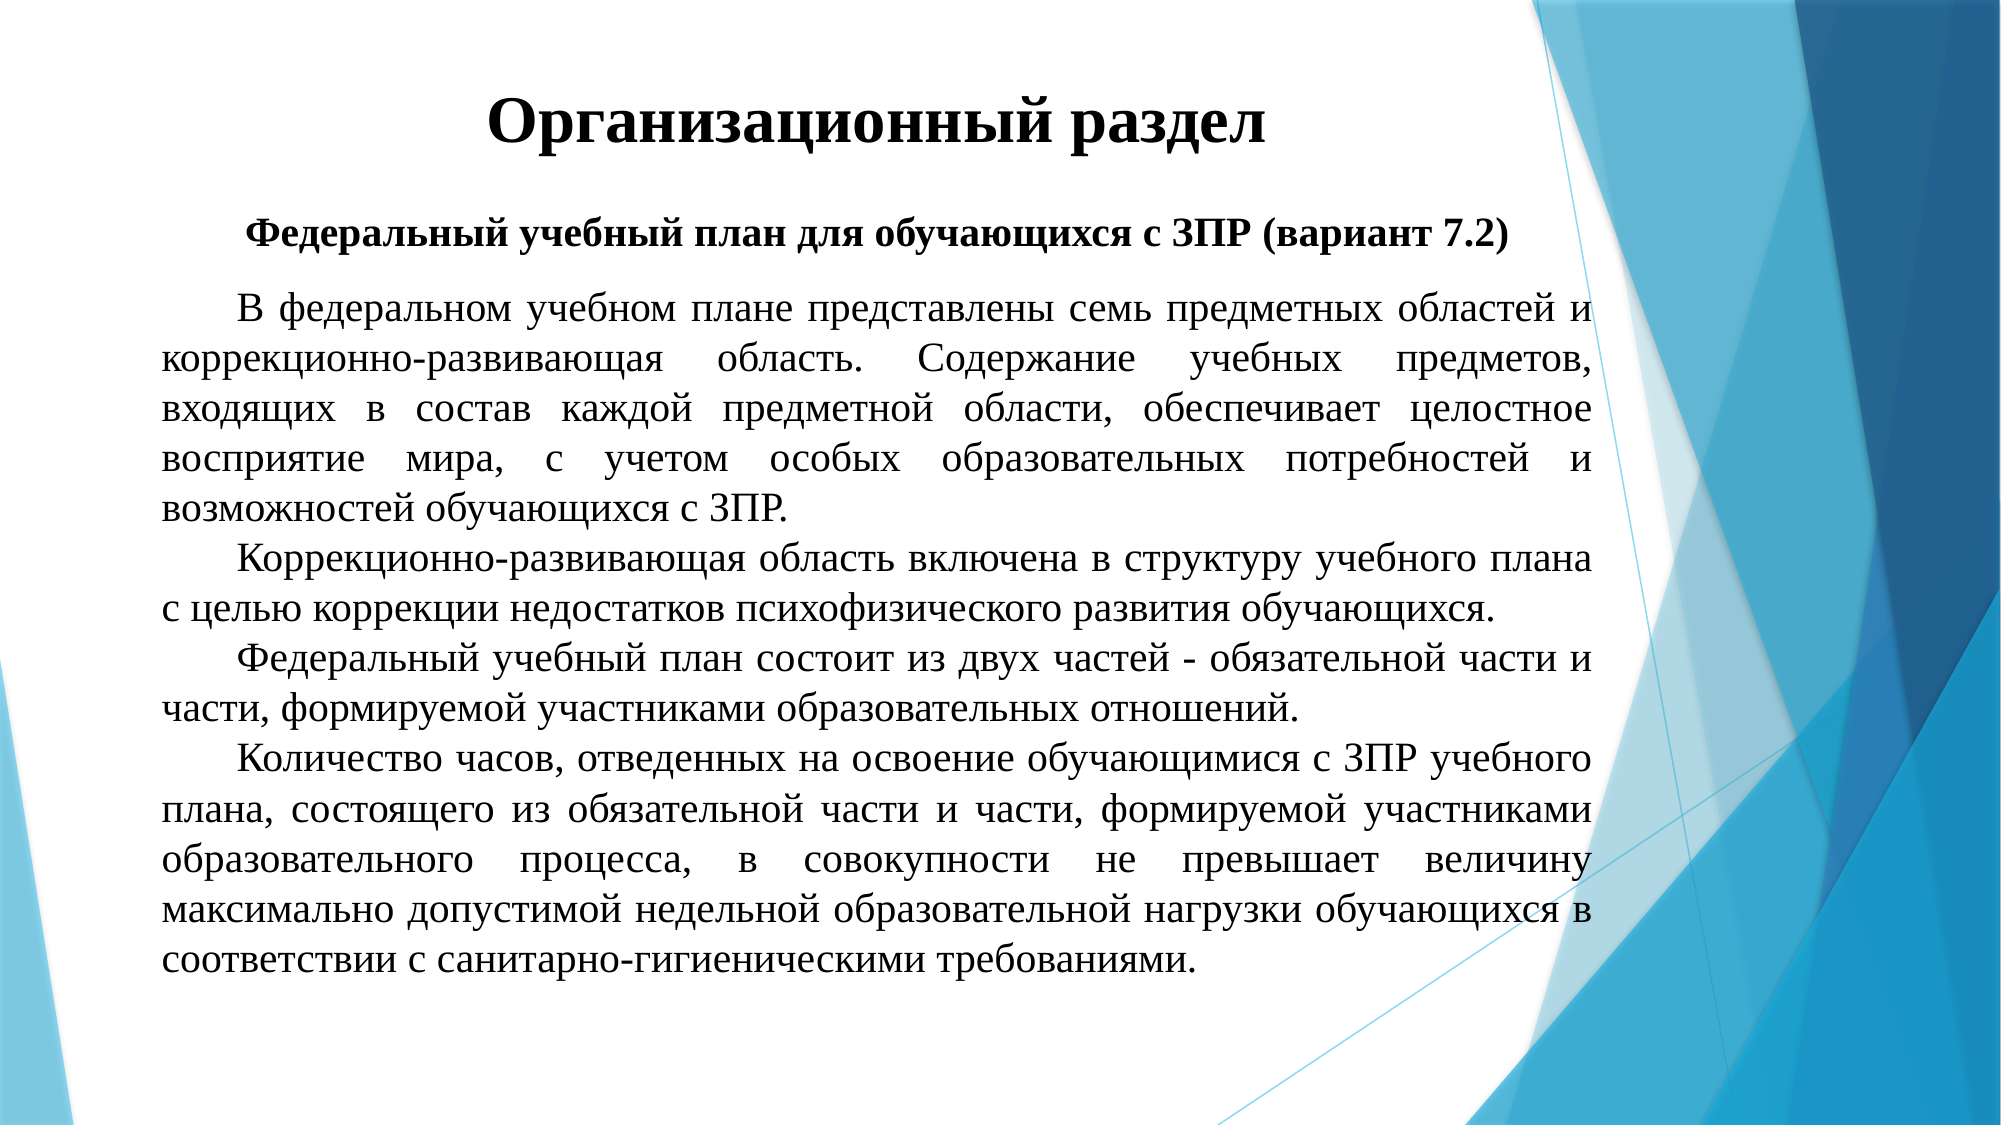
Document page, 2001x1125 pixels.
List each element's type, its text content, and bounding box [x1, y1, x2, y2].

title Организационный раздел [172, 68, 1583, 196]
list Федеральный учебный план для обучающихся с ЗПР (вариант 7.2) В федеральном учебном плане представлены семь предметных областей и коррекционно-развивающая область. Содержание учебных предметов, входящих в состав каждой предметной области, обеспечивает целостное восприятие мира, с учетом особых образовательных потребностей и возможностей обучающихся с ЗПР. Коррекционно-развивающая область включена в структуру учебного плана с целью коррекции недостатков психофизического развития обучающихся. Федеральный учебный план состоит из двух частей - обязательной части и части, формируемой участниками образовательных отношений. Количество часов, отведенных на освоение обучающимися с ЗПР учебного плана, состоящего из обязательной части и части, формируемой участниками образовательного процесса, в совокупности не превышает величину максимально допустимой недельной образовательной нагрузки обучающихся в соответствии с санитарно-гигиеническими требованиями. [146, 196, 1609, 1086]
